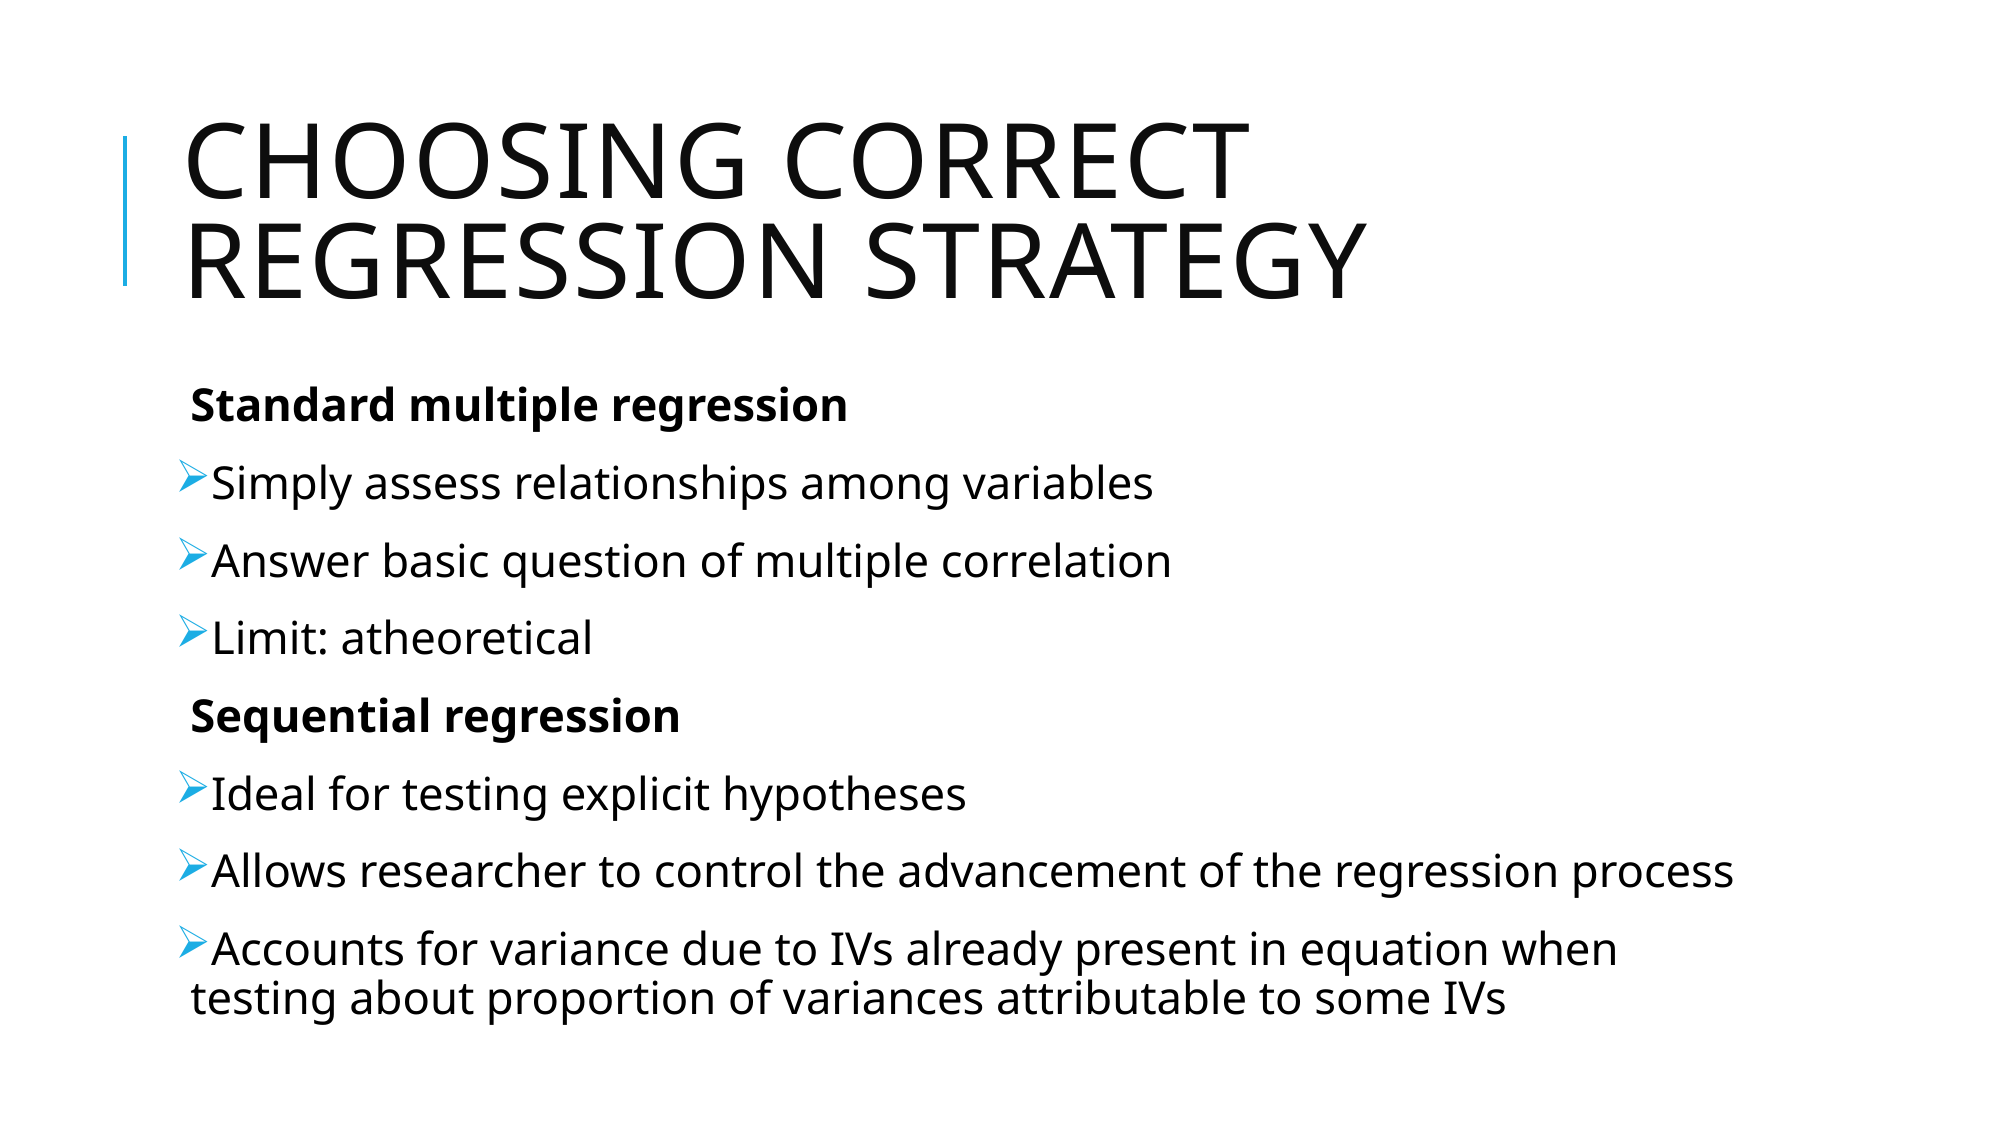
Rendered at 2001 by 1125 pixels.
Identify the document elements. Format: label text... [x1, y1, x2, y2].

title Choosing Correct Regression Strategy [168, 96, 1763, 342]
list Standard multiple regression Simply assess relationships among variables Answer basic question of multiple correlation Limit: atheoretical Sequential regression Ideal for testing explicit hypotheses Allows researcher to control the advancement of the regression process Accounts for variance due to IVs already present in equation when testing about proportion of variances attributable to some IVs [168, 375, 1763, 1035]
